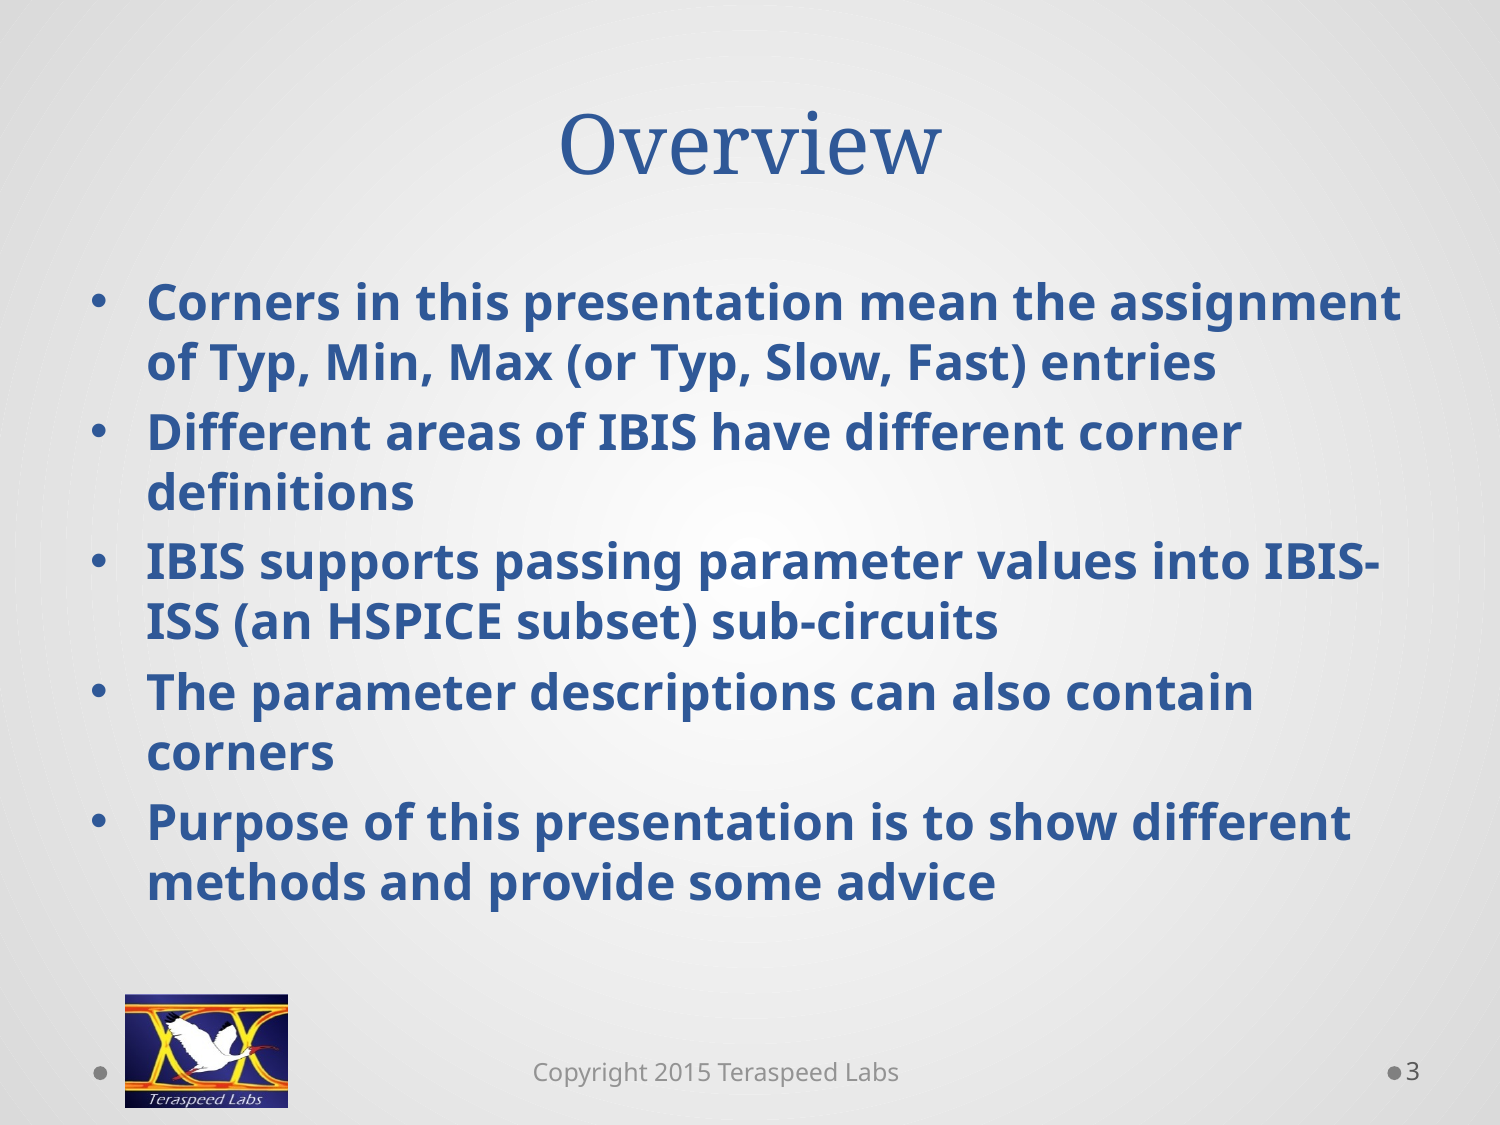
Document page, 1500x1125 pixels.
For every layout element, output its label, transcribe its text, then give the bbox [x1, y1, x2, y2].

picture [125, 1005, 288, 1108]
title Overview [75, 0, 1425, 262]
list Corners in this presentation mean the assignment of Typ, Min, Max (or Typ, Slow, Fast) entries Different areas of IBIS have different corner definitions IBIS supports passing parameter values into IBIS-ISS (an HSPICE subset) sub-circuits The parameter descriptions can also contain corners Purpose of this presentation is to show different methods and provide some advice [75, 262, 1425, 1005]
slide_number 3 [1401, 1042, 1494, 1103]
footer Copyright 2015 Teraspeed Labs [525, 1043, 993, 1103]
